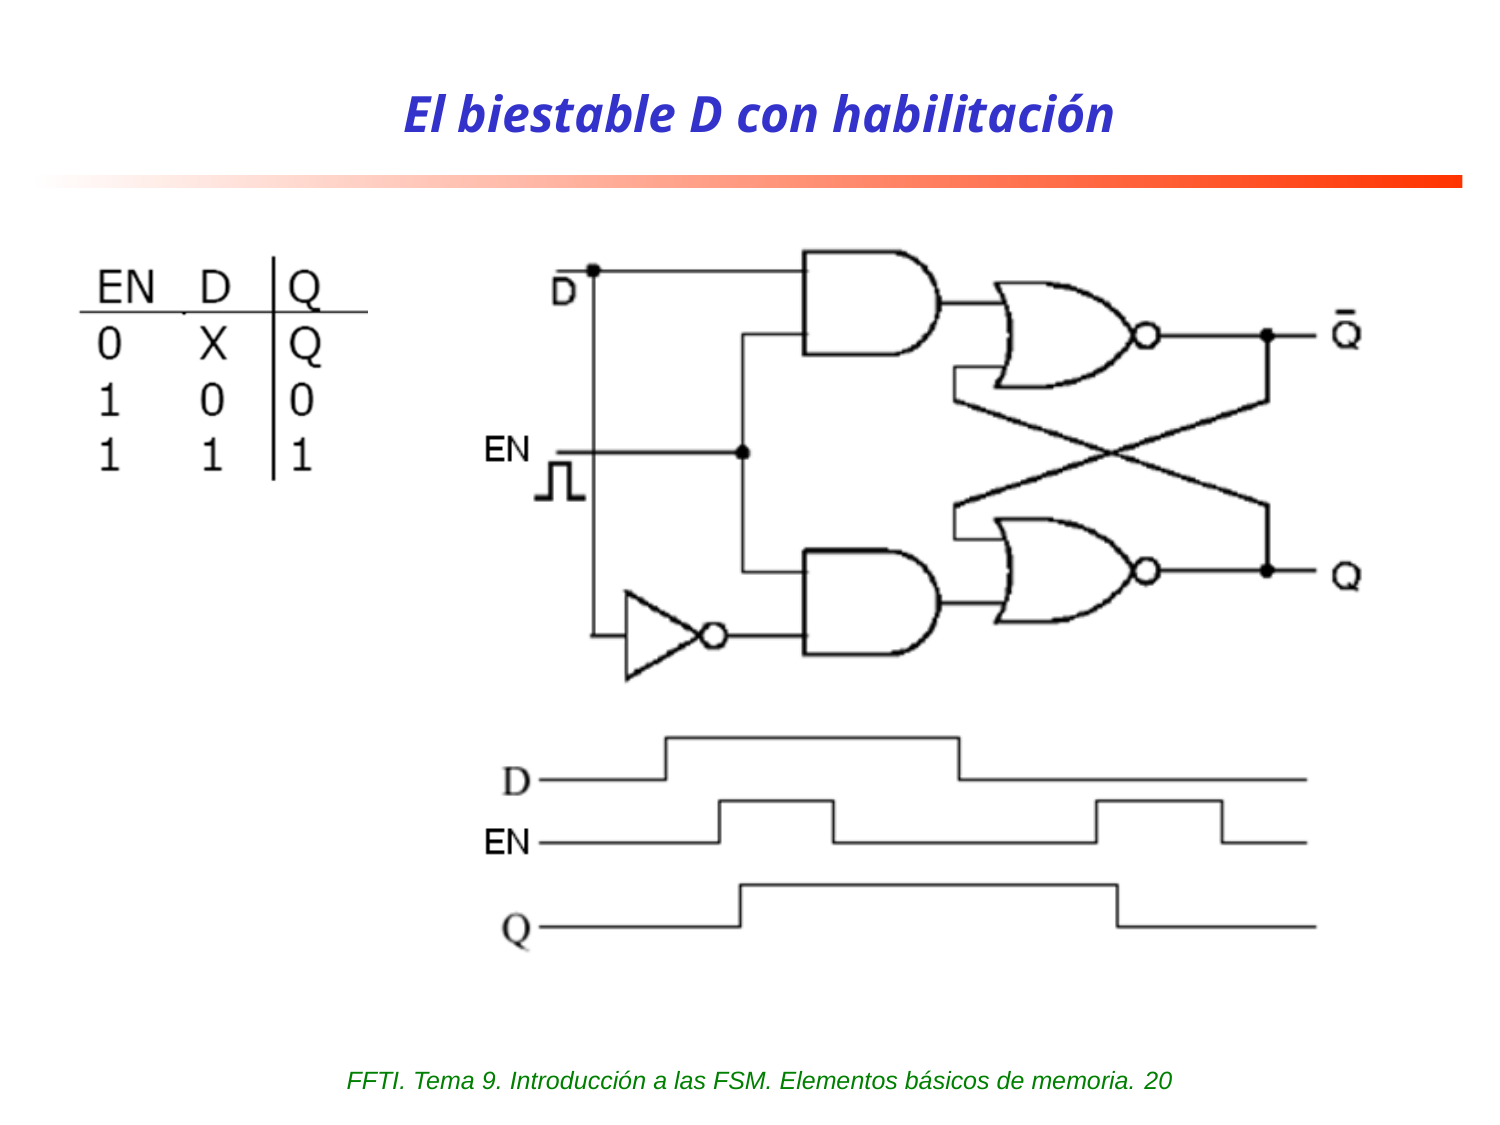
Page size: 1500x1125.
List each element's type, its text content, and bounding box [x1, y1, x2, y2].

picture [68, 237, 368, 509]
title El biestable D con habilitación [68, 49, 1451, 176]
footer FFTI. Tema 9. Introducción a las FSM. Elementos básicos de memoria. 20 [68, 1056, 1451, 1103]
picture [449, 237, 1374, 997]
